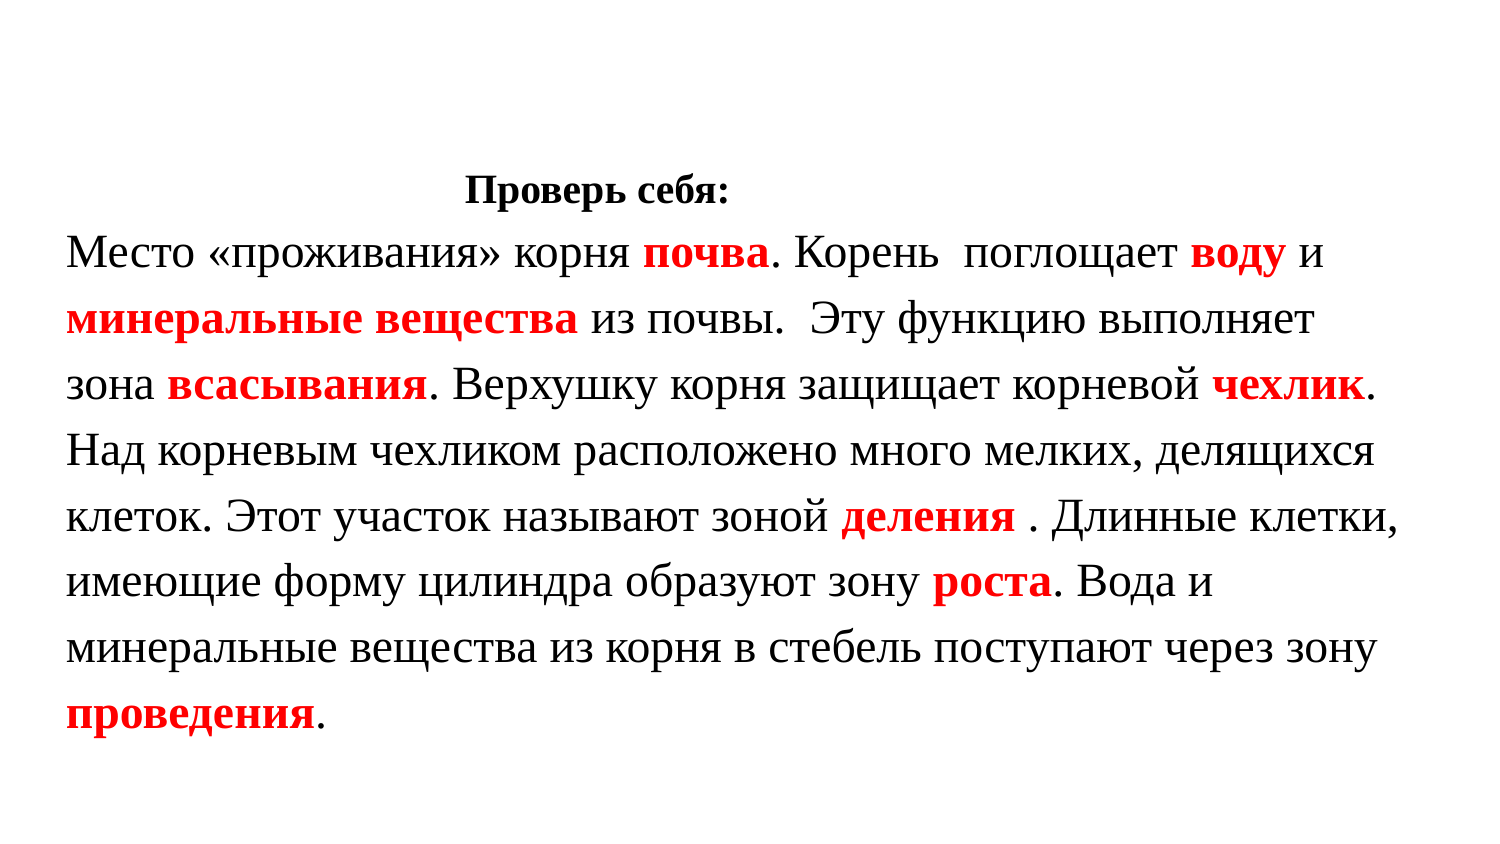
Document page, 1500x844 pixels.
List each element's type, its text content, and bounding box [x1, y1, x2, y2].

title Проверь себя: Место «проживания» корня почва. Корень поглощает воду и минеральные вещества из почвы. Эту функцию выполняет зона всасывания. Верхушку корня защищает корневой чехлик. Над корневым чехликом расположено много мелких, делящихся клеток. Этот участок называют зоной деления . Длинные клетки, имеющие форму цилиндра образуют зону роста. Вода и минеральные вещества из корня в стебель поступают через зону проведения. [53, 32, 1425, 812]
